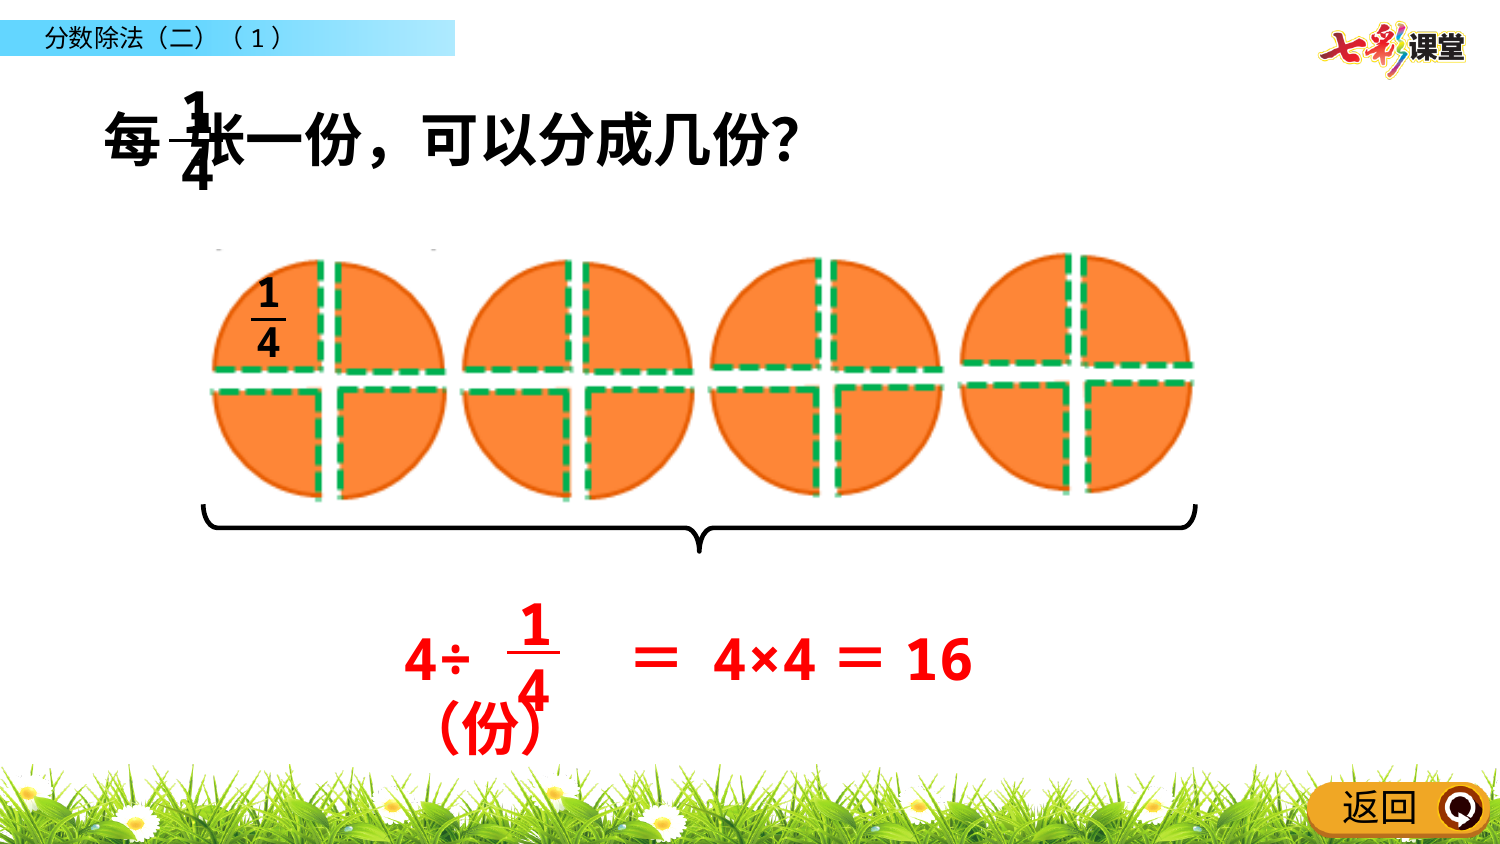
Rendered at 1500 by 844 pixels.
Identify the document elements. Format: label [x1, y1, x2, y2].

picture [0, 764, 1500, 844]
picture [170, 208, 1235, 534]
text_box [241, 258, 313, 375]
text_box [388, 579, 1151, 733]
text_box [88, 67, 963, 211]
picture [1316, 20, 1468, 80]
